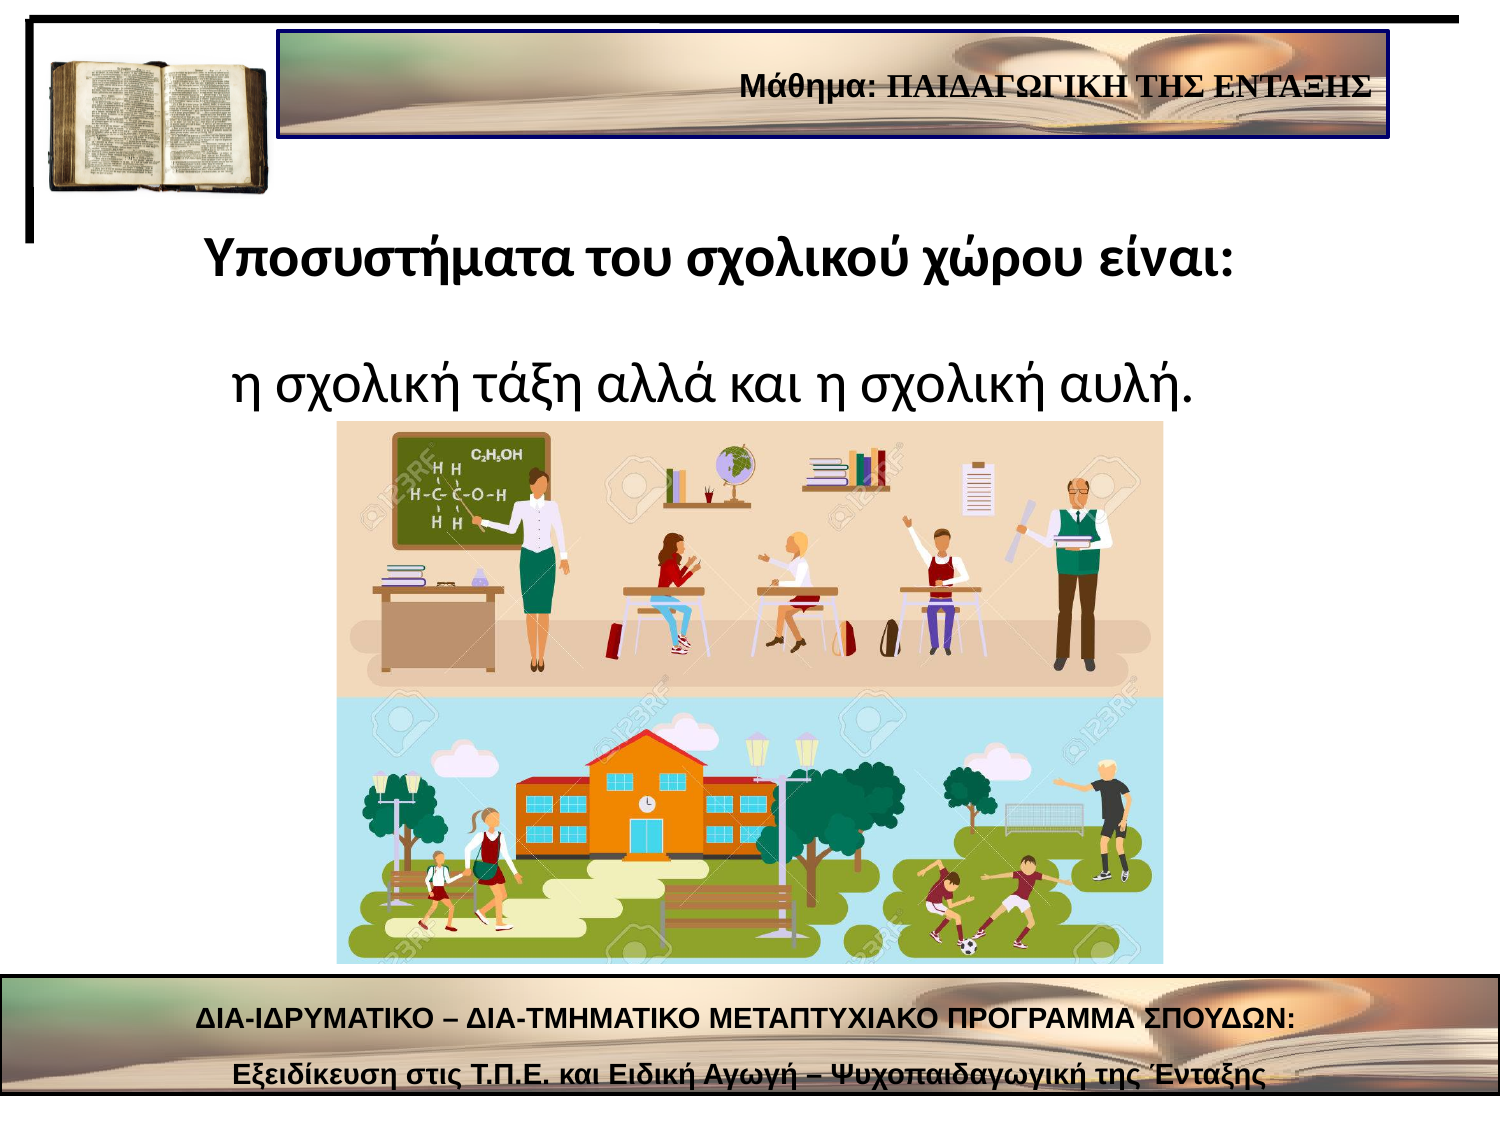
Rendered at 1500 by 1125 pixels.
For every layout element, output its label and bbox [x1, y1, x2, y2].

picture [336, 136, 1164, 965]
text_box [0, 18, 1500, 1094]
picture [40, 54, 274, 200]
